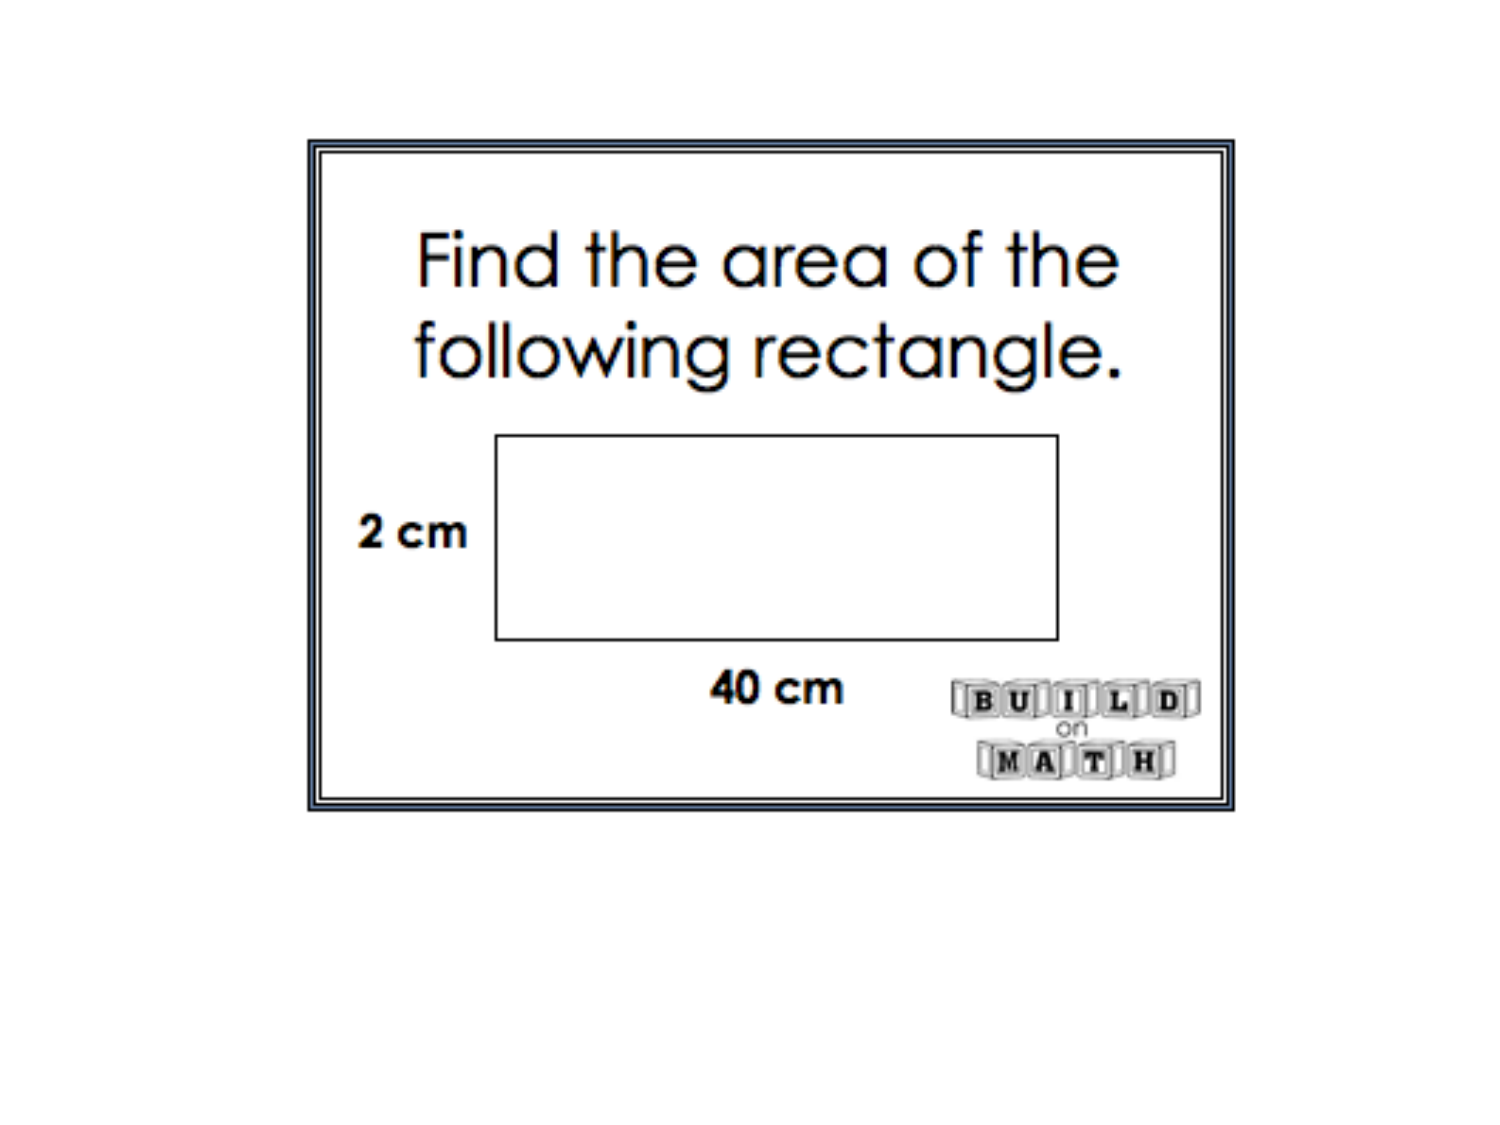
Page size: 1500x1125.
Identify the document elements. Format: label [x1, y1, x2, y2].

picture [297, 126, 1250, 838]
